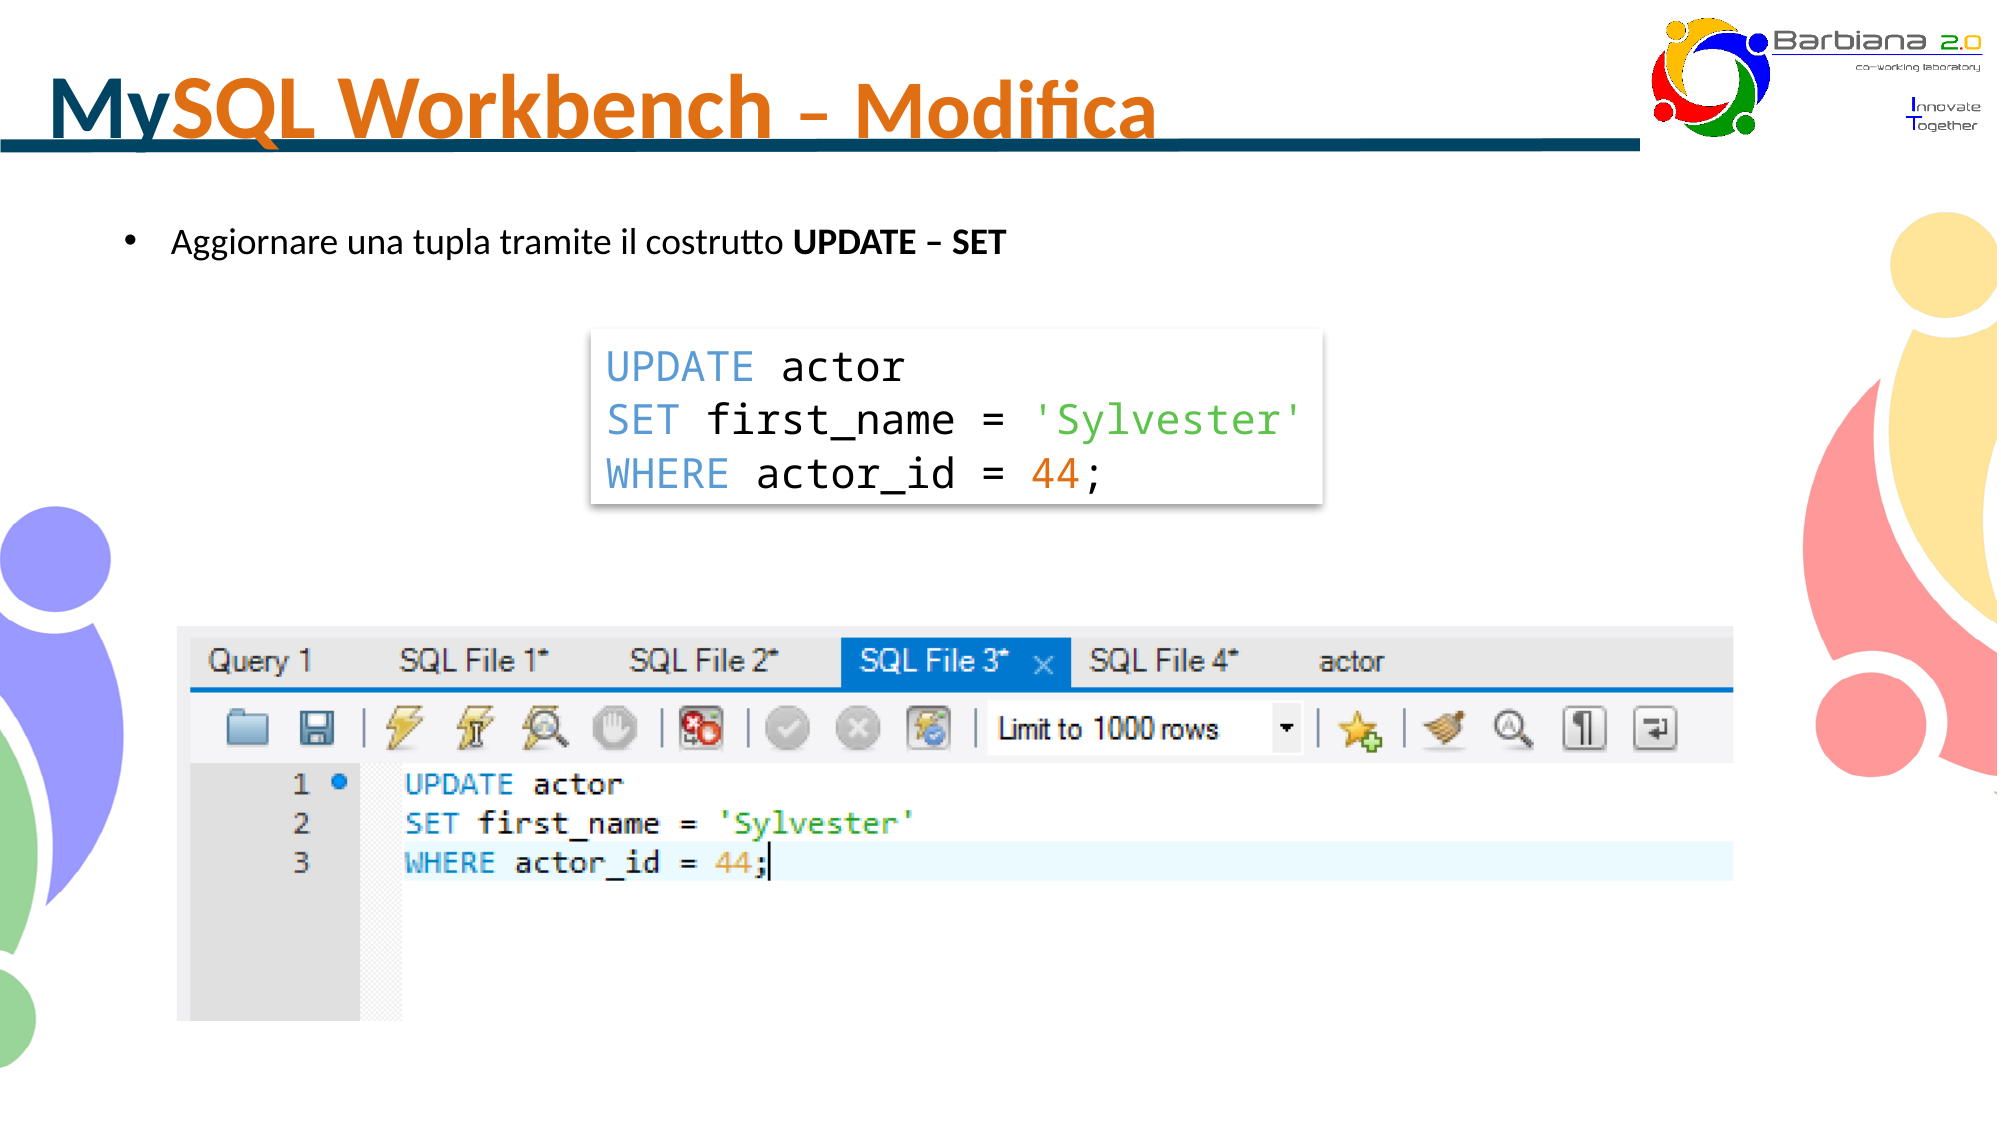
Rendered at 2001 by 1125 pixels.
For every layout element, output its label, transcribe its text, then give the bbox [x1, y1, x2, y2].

text_box MySQL Workbench – Modifica [33, 39, 1174, 165]
text_box Aggiornare una tupla tramite il costrutto UPDATE – SET [109, 209, 1805, 270]
text_box UPDATE actor SET first_name = 'Sylvester' WHERE actor_id = 44; [590, 328, 1323, 504]
picture [0, 0, 2001, 1125]
